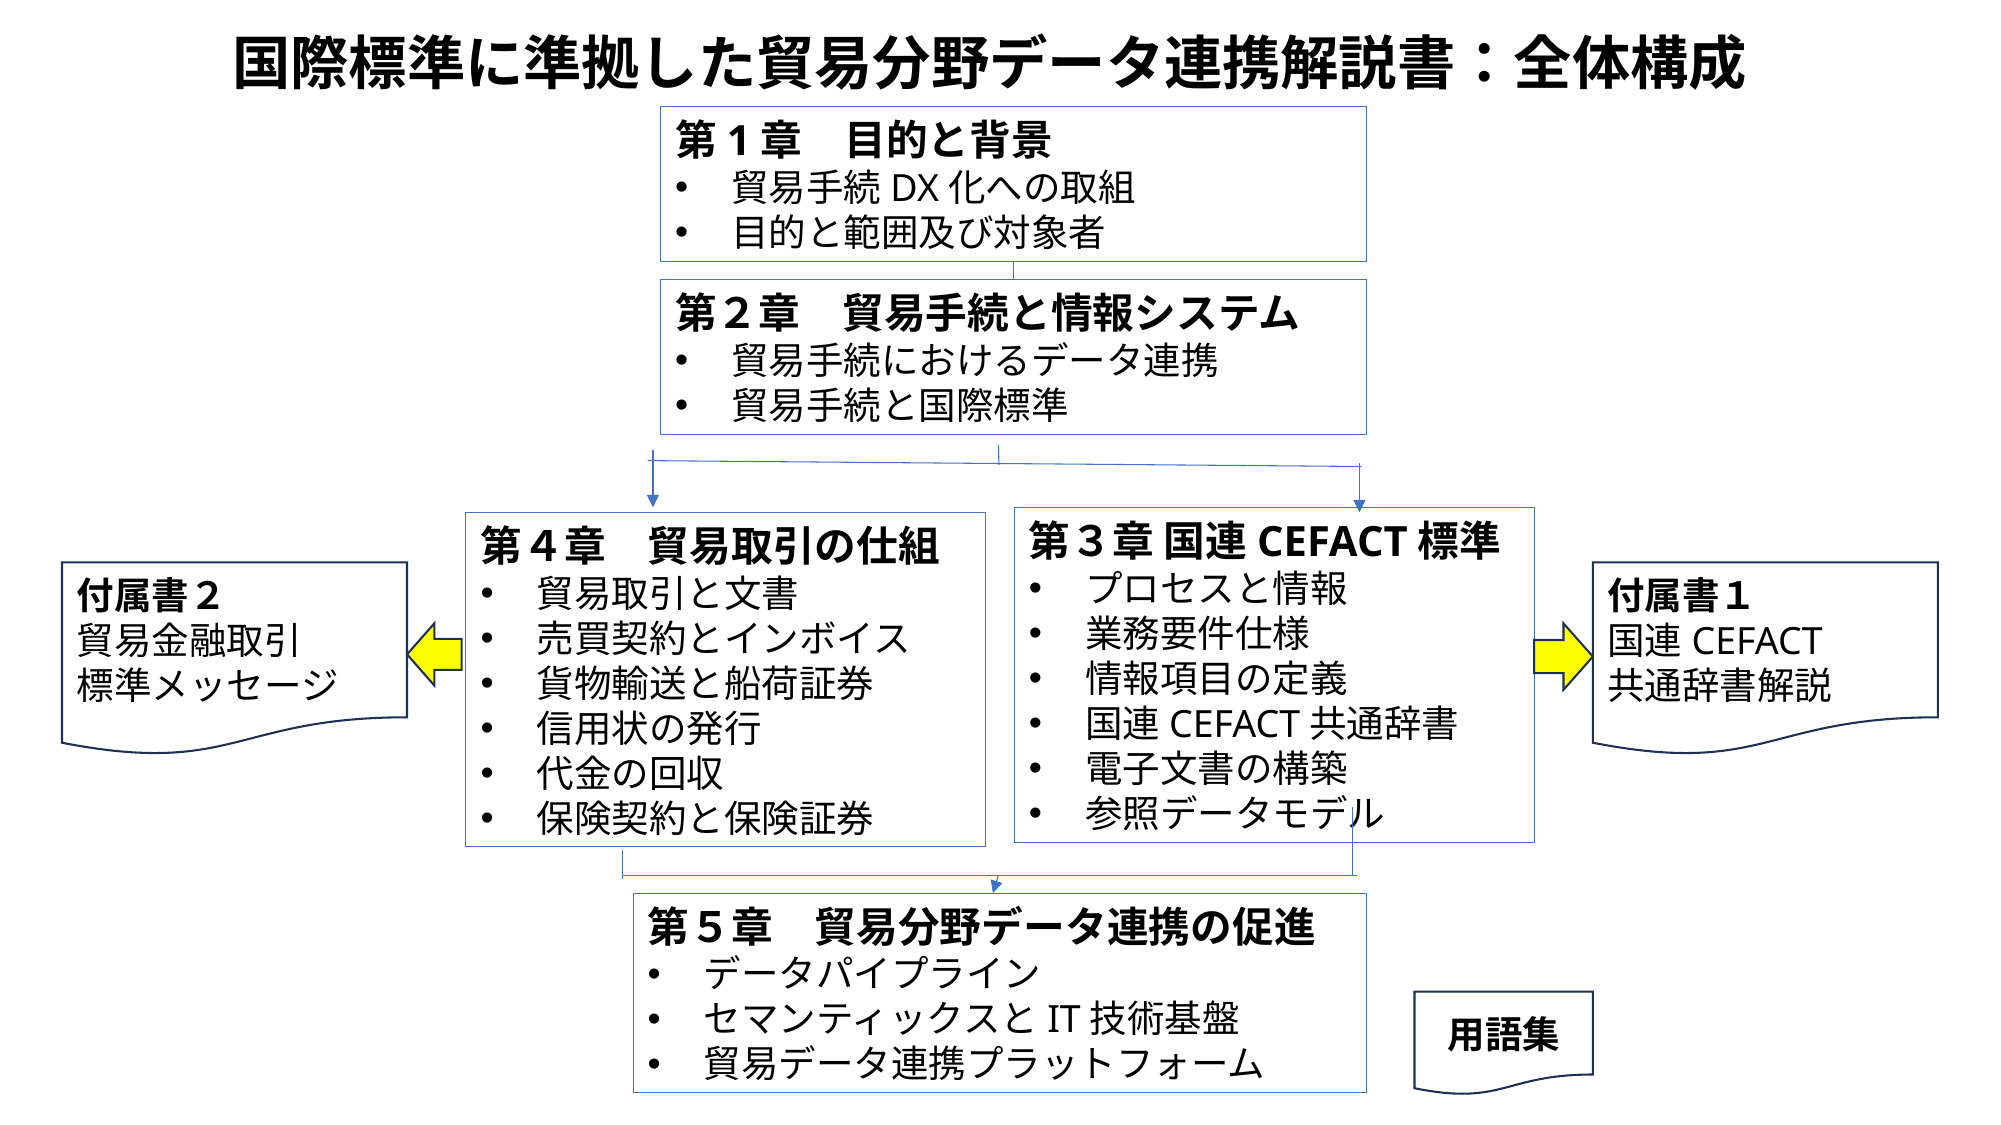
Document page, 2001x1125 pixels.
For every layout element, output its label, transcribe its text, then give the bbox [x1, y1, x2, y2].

text_box 第４章 貿易取引の仕組 貿易取引と文書 売買契約とインボイス 貨物輸送と船荷証券 信用状の発行 代金の回収 保険契約と保険証券 [465, 512, 986, 847]
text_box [992, 876, 999, 894]
text_box 用語集 [1413, 990, 1594, 1095]
text_box 付属書１ 国連CEFACT 共通辞書解説 [1591, 561, 1939, 755]
text_box 第３章 国連CEFACT標準 プロセスと情報 業務要件仕様 情報項目の定義 国連CEFACT共通辞書 電子文書の構築 参照データモデル [1014, 507, 1535, 843]
text_box 第２章 貿易手続と情報システム 貿易手続におけるデータ連携 貿易手続と国際標準 [660, 279, 1367, 435]
text_box 国際標準に準拠した貿易分野データ連携解説書：全体構成 [217, 19, 1792, 105]
text_box [1533, 620, 1595, 693]
text_box [405, 620, 463, 689]
text_box 第1章 目的と背景 貿易手続DX化への取組 目的と範囲及び対象者 [660, 106, 1367, 262]
text_box 付属書２ 貿易金融取引 標準メッセージ [60, 561, 409, 755]
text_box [654, 460, 1362, 467]
text_box 第５章 貿易分野データ連携の促進 データパイプライン セマンティックスとIT技術基盤 貿易データ連携プラットフォーム [633, 893, 1367, 1093]
